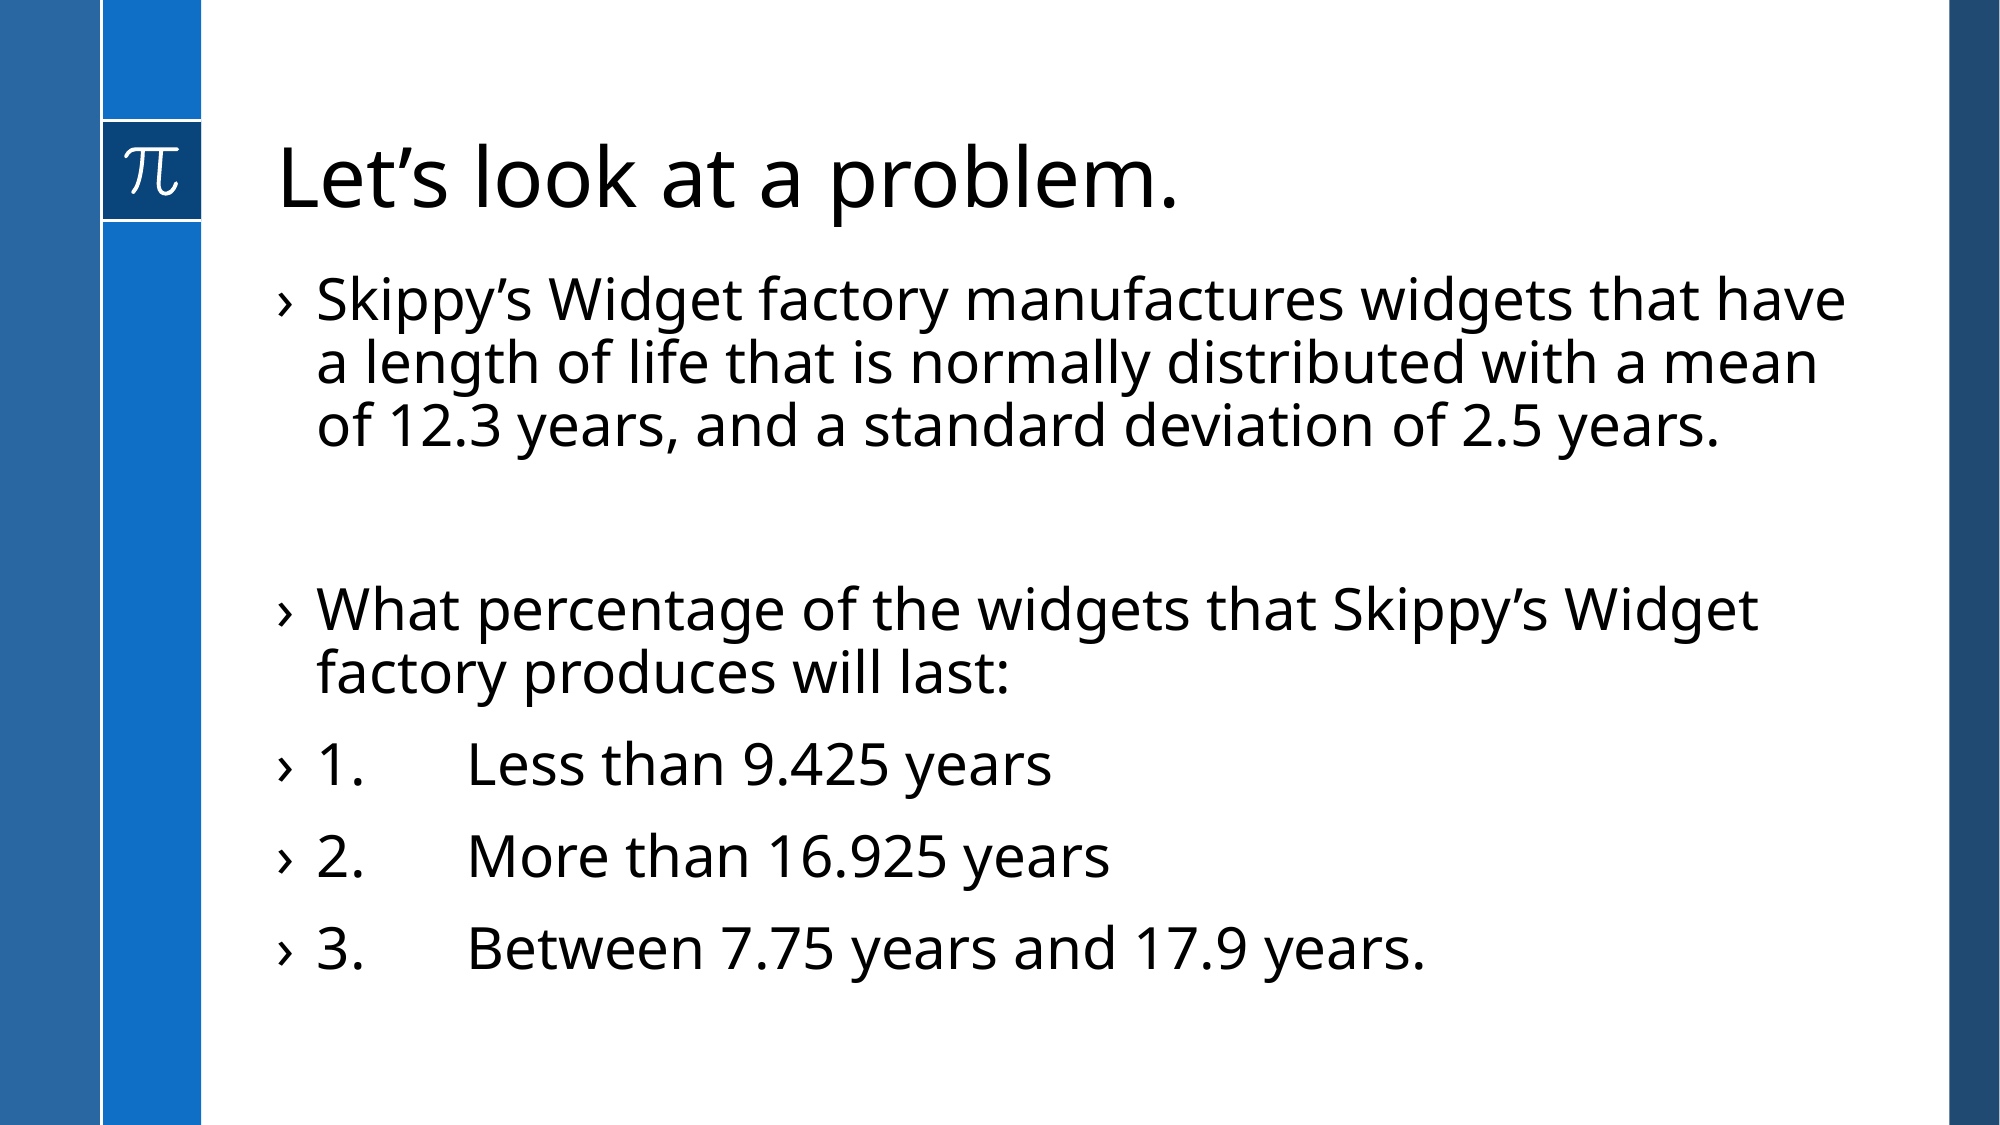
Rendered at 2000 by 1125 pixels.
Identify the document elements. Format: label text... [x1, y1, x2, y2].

list Skippy’s Widget factory manufactures widgets that have a length of life that is normally distributed with a mean of 12.3 years, and a standard deviation of 2.5 years. What percentage of the widgets that Skippy’s Widget factory produces will last: 1. Less than 9.425 years 2. More than 16.925 years 3. Between 7.75 years and 17.9 years. [261, 262, 1867, 1013]
title Let’s look at a problem. [261, 29, 1867, 233]
